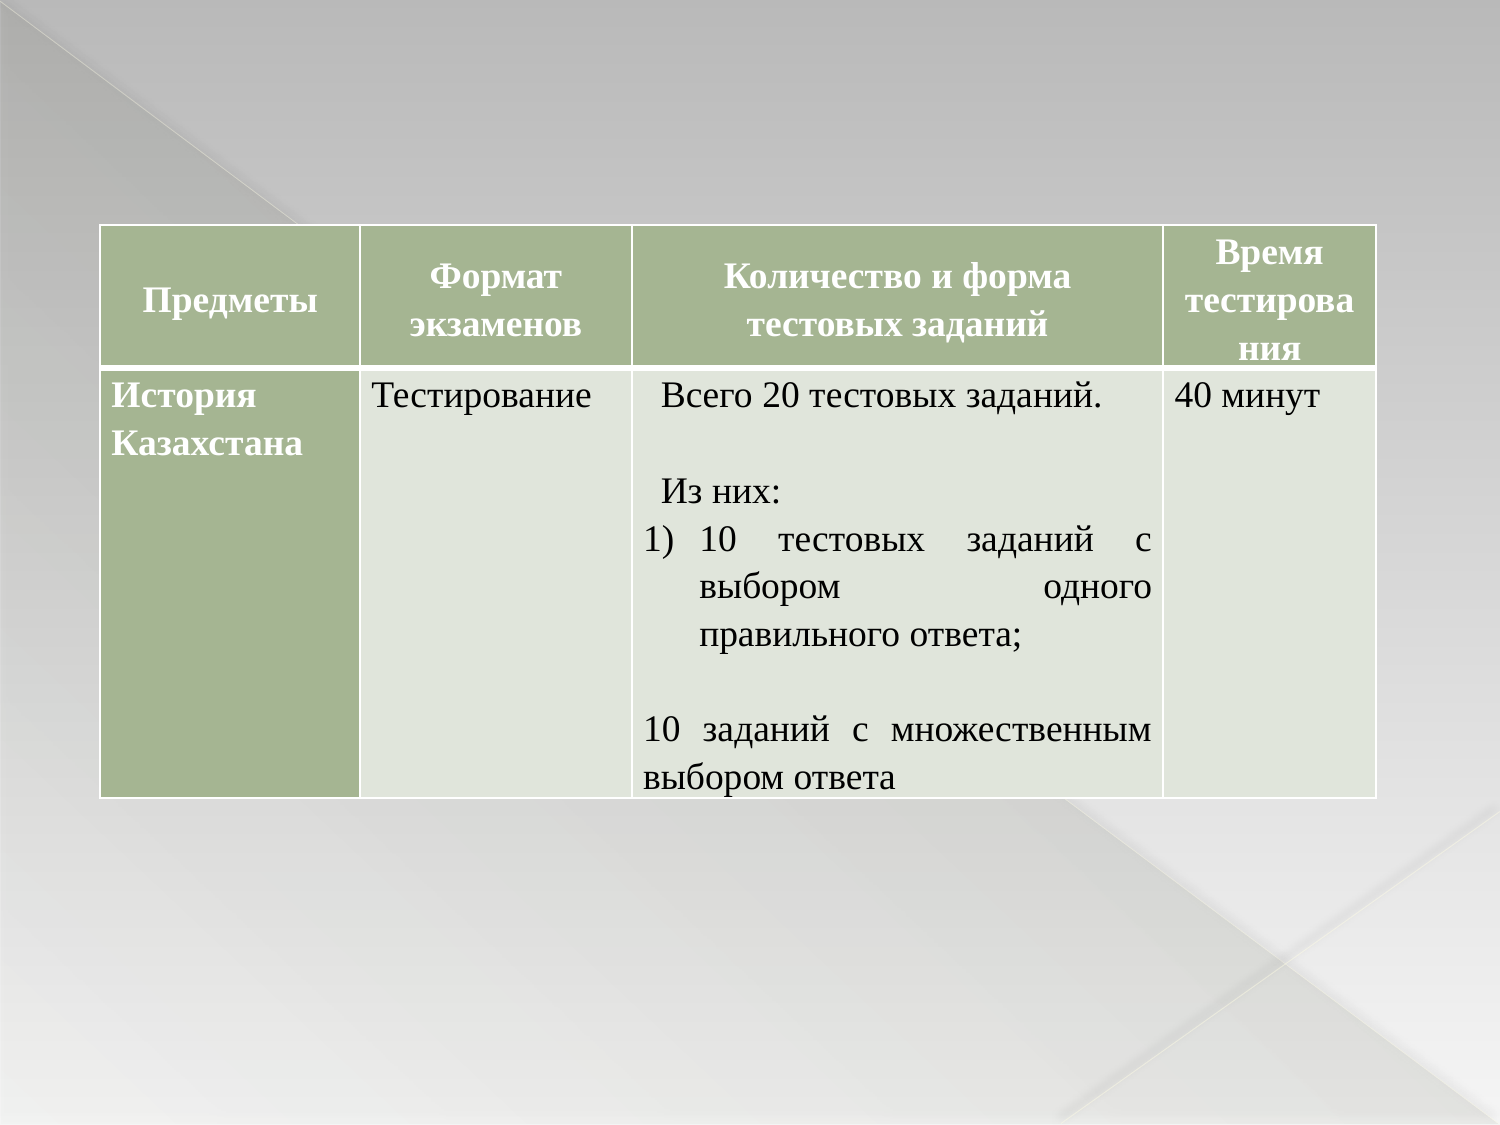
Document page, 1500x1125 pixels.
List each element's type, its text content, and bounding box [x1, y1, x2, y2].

table_cell Тестирование [361, 371, 631, 797]
table_cell 40 минут [1164, 371, 1375, 797]
table_cell История Казахстана [101, 371, 359, 797]
table_header Предметы [101, 226, 359, 365]
table_header Время тестирования [1164, 226, 1375, 365]
table_cell Всего 20 тестовых заданий. Из них: 10 тестовых заданий с выбором одного правильного ответа; 10 заданий с множественным выбором ответа [633, 371, 1162, 797]
table_header Количество и форма тестовых заданий [633, 226, 1162, 365]
table_header Формат экзаменов [361, 226, 631, 365]
